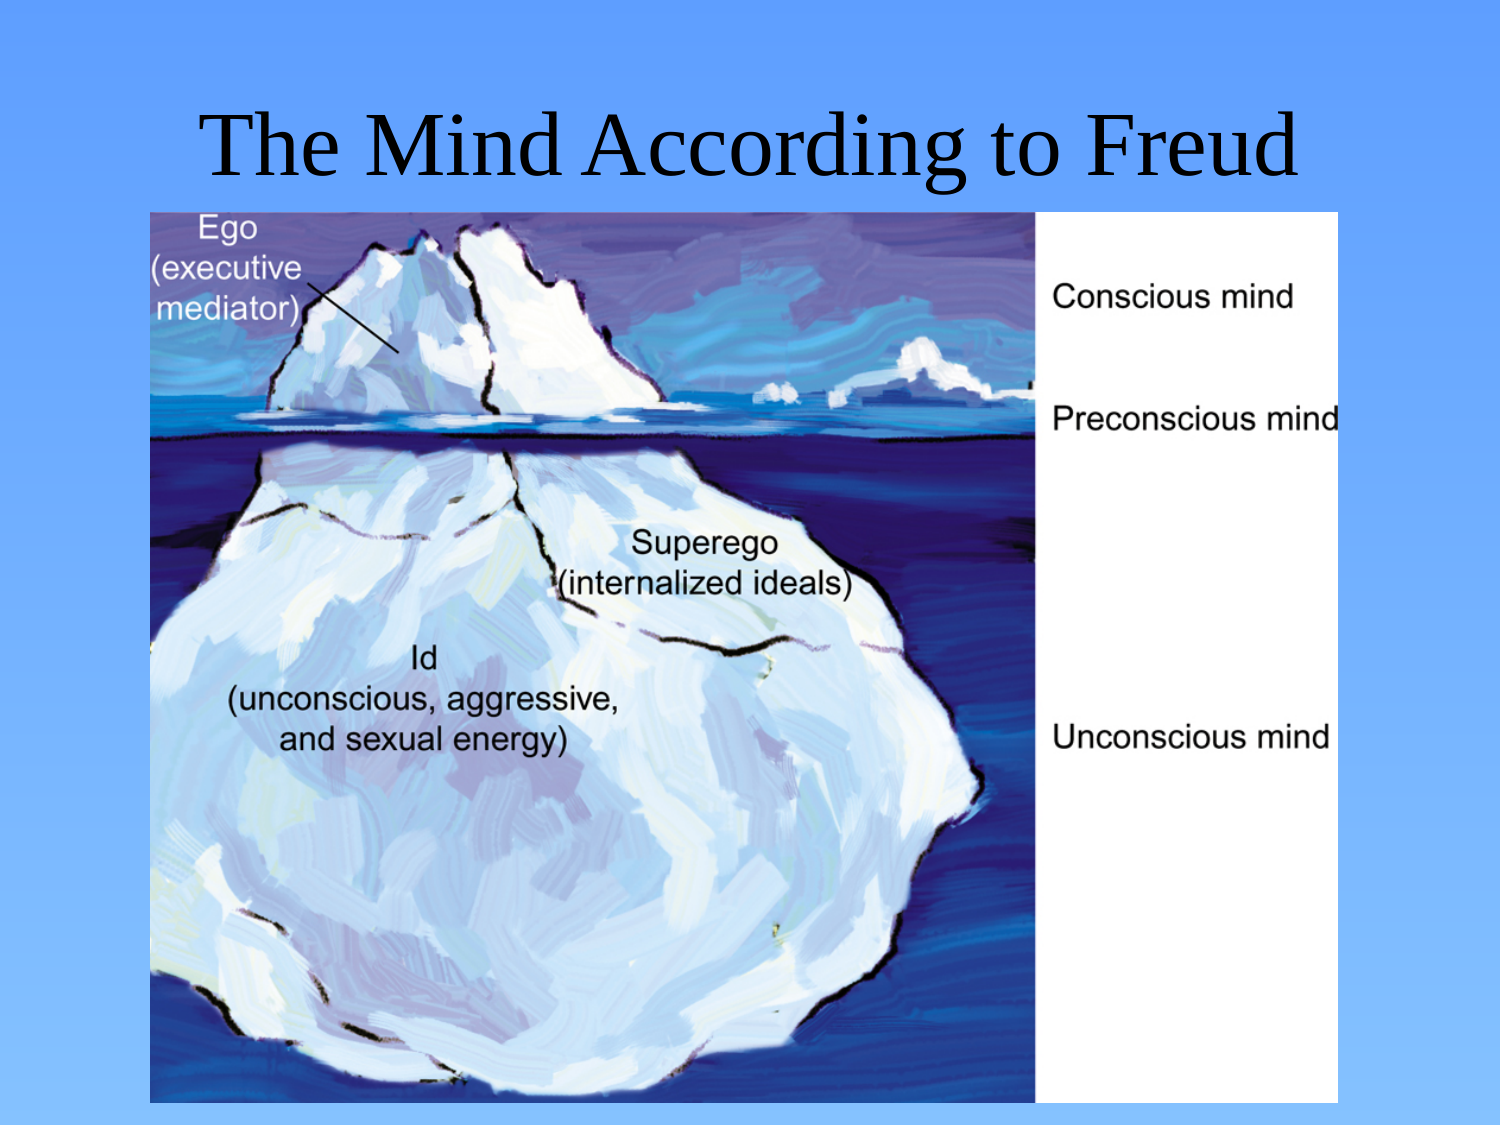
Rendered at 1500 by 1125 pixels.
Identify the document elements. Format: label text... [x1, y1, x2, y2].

title The Mind According to Freud [74, 44, 1426, 233]
picture [149, 212, 1338, 1104]
